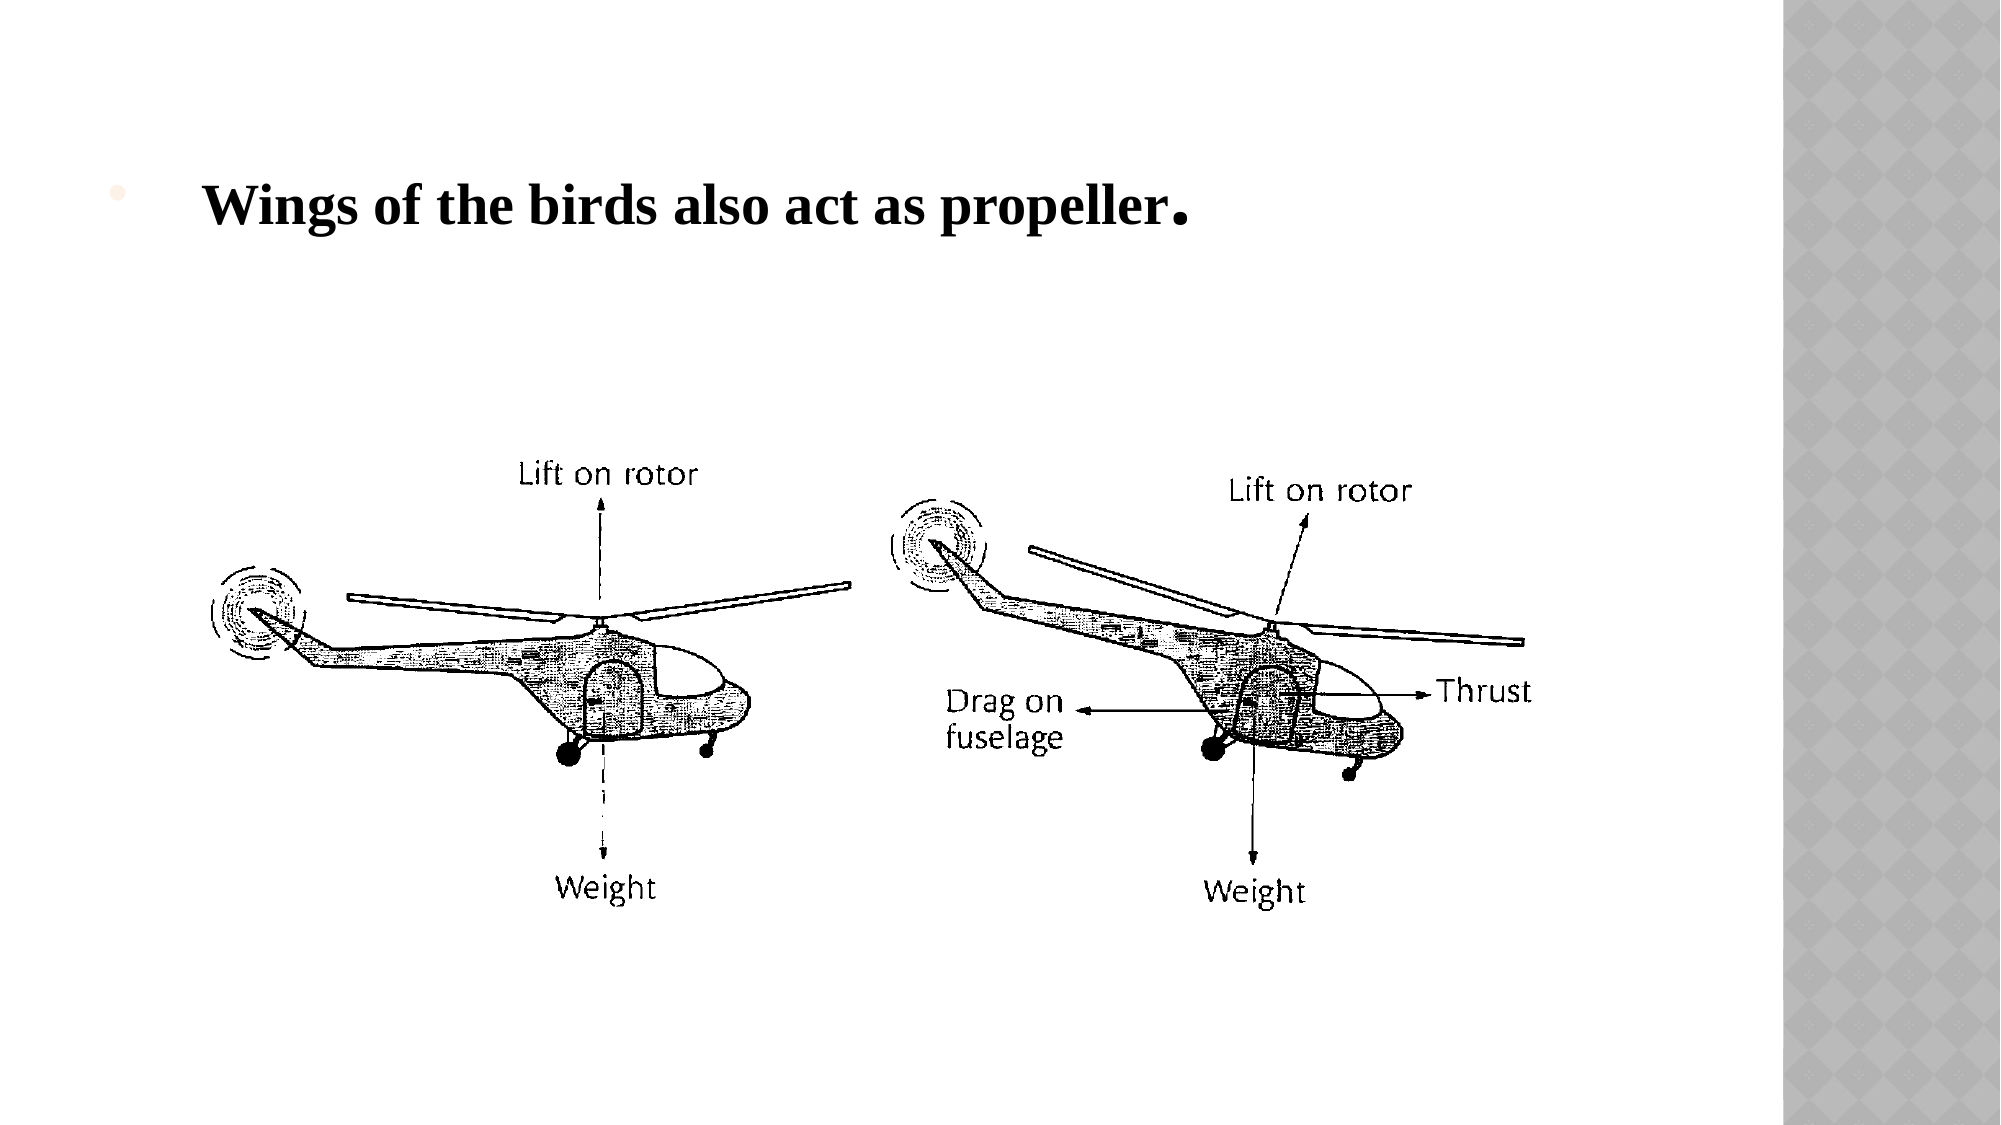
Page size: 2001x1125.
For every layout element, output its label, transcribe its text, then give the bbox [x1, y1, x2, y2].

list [99, 375, 1684, 948]
title Wings of the birds also act as propeller. [99, 52, 1684, 240]
